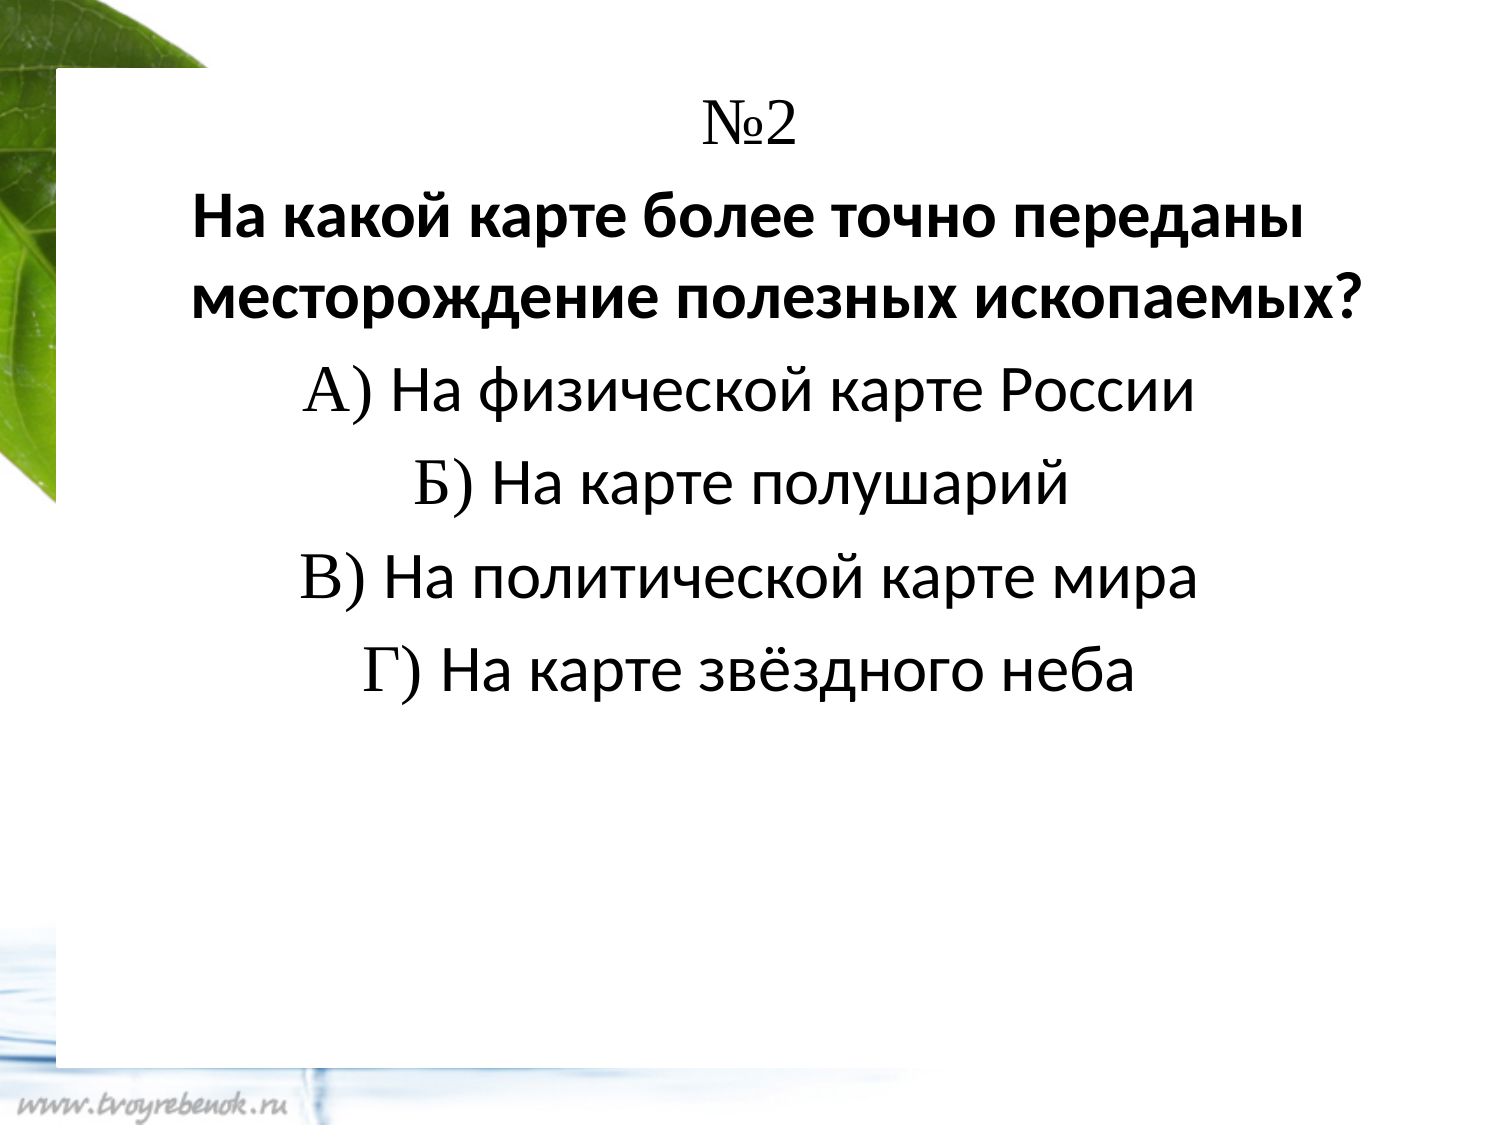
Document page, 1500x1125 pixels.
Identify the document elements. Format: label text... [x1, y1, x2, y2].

text_box №2 На какой карте более точно переданы месторождение полезных ископаемых? А) На физической карте России Б) На карте полушарий В) На политической карте мира Г) На карте звёздного неба [56, 68, 1443, 1068]
picture [0, 0, 1500, 1125]
